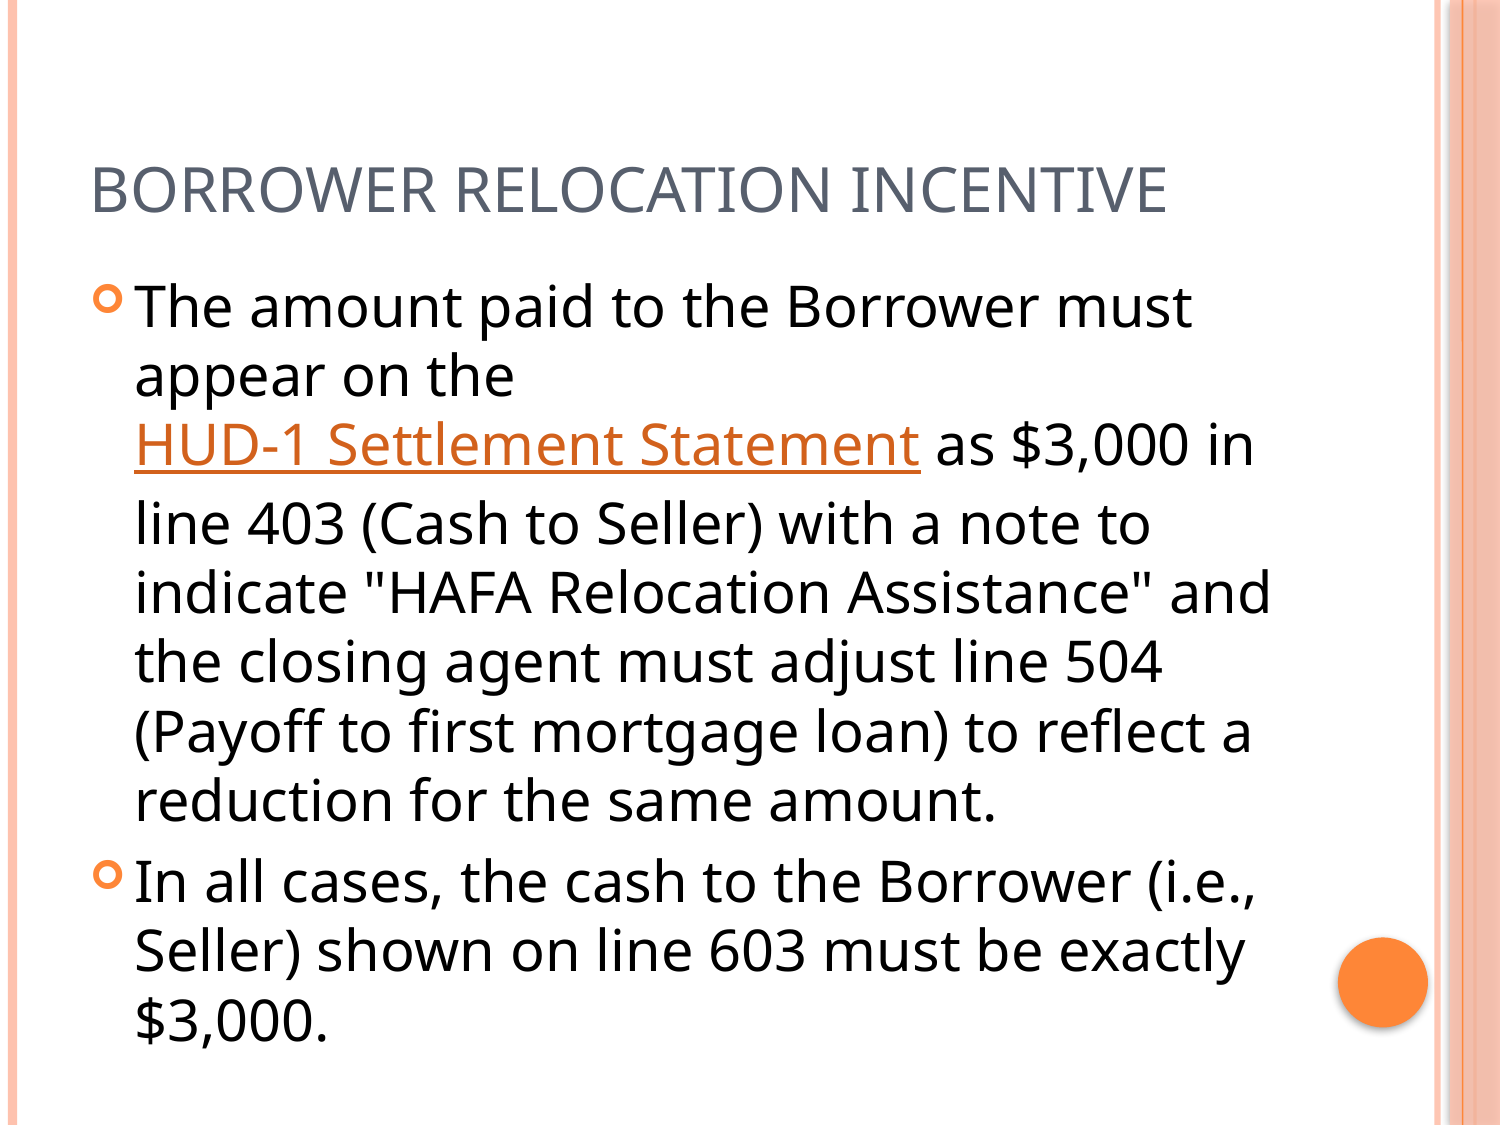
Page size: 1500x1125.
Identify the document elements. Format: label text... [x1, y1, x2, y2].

list The amount paid to the Borrower must appear on the HUD-1 Settlement Statement as $3,000 in line 403 (Cash to Seller) with a note to indicate "HAFA Relocation Assistance" and the closing agent must adjust line 504 (Payoff to first mortgage loan) to reflect a reduction for the same amount. In all cases, the cash to the Borrower (i.e., Seller) shown on line 603 must be exactly $3,000. [75, 262, 1300, 1062]
title Borrower relocation incentive [75, 45, 1300, 233]
